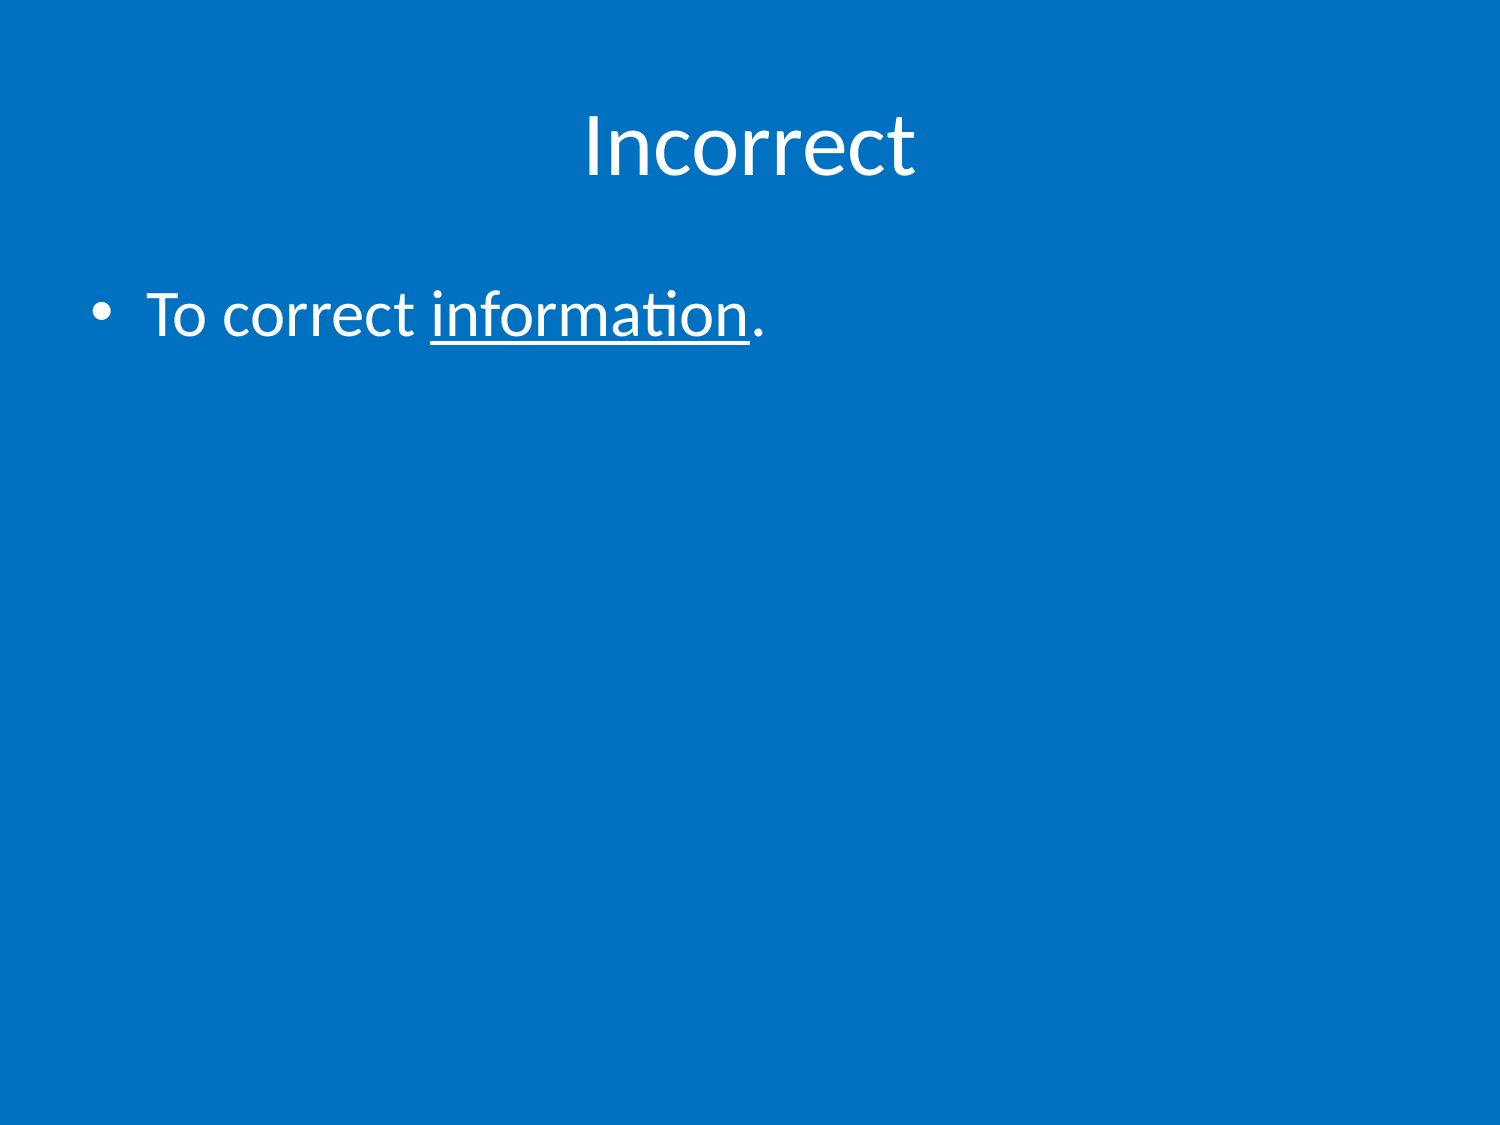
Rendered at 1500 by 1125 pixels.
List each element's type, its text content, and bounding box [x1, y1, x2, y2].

title Incorrect [75, 45, 1425, 233]
list To correct information. [75, 262, 1425, 1005]
